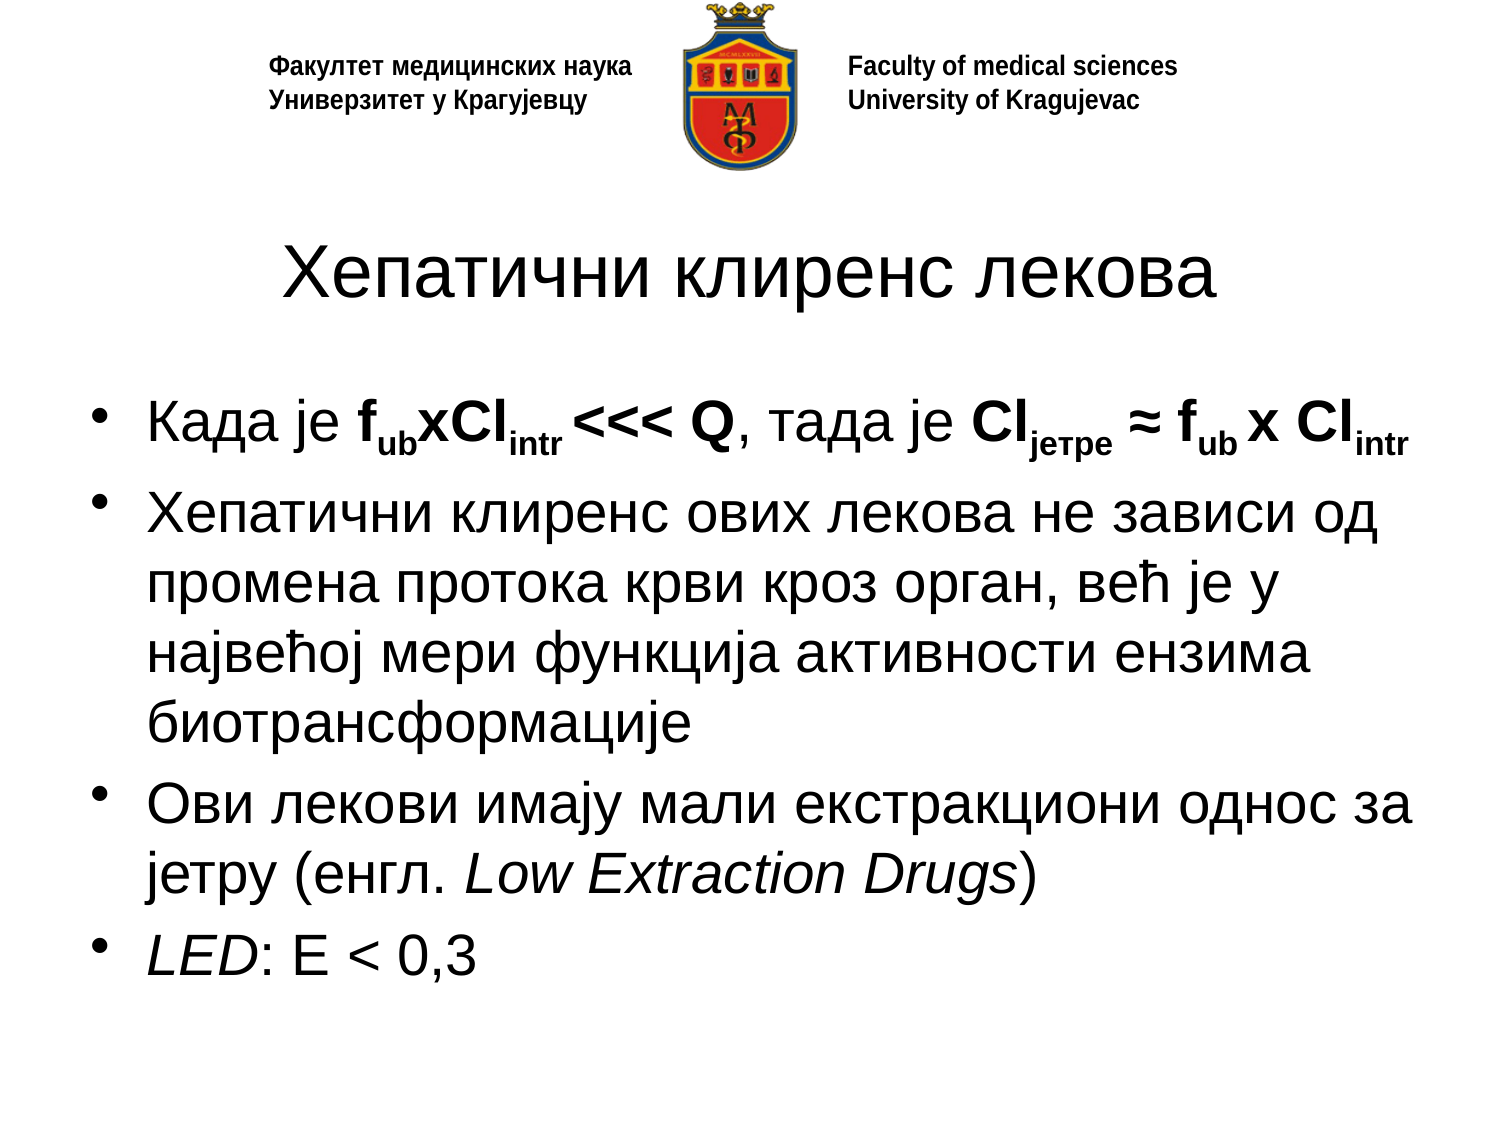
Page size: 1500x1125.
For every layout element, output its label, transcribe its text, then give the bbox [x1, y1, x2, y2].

title Хепатични клиренс лекова [74, 173, 1426, 362]
list Када је fubxClintr <<< Q, тада је Clјетре ≈ fub x Clintr Хепатични клиренс ових лекова не зависи од промена протока крви кроз орган, већ је у највећој мери функција активности ензима биотрансформације Ови лекови имају мали екстракциони однос за јетру (енгл. Low Extraction Drugs) LED: E < 0,3 [74, 374, 1471, 1118]
